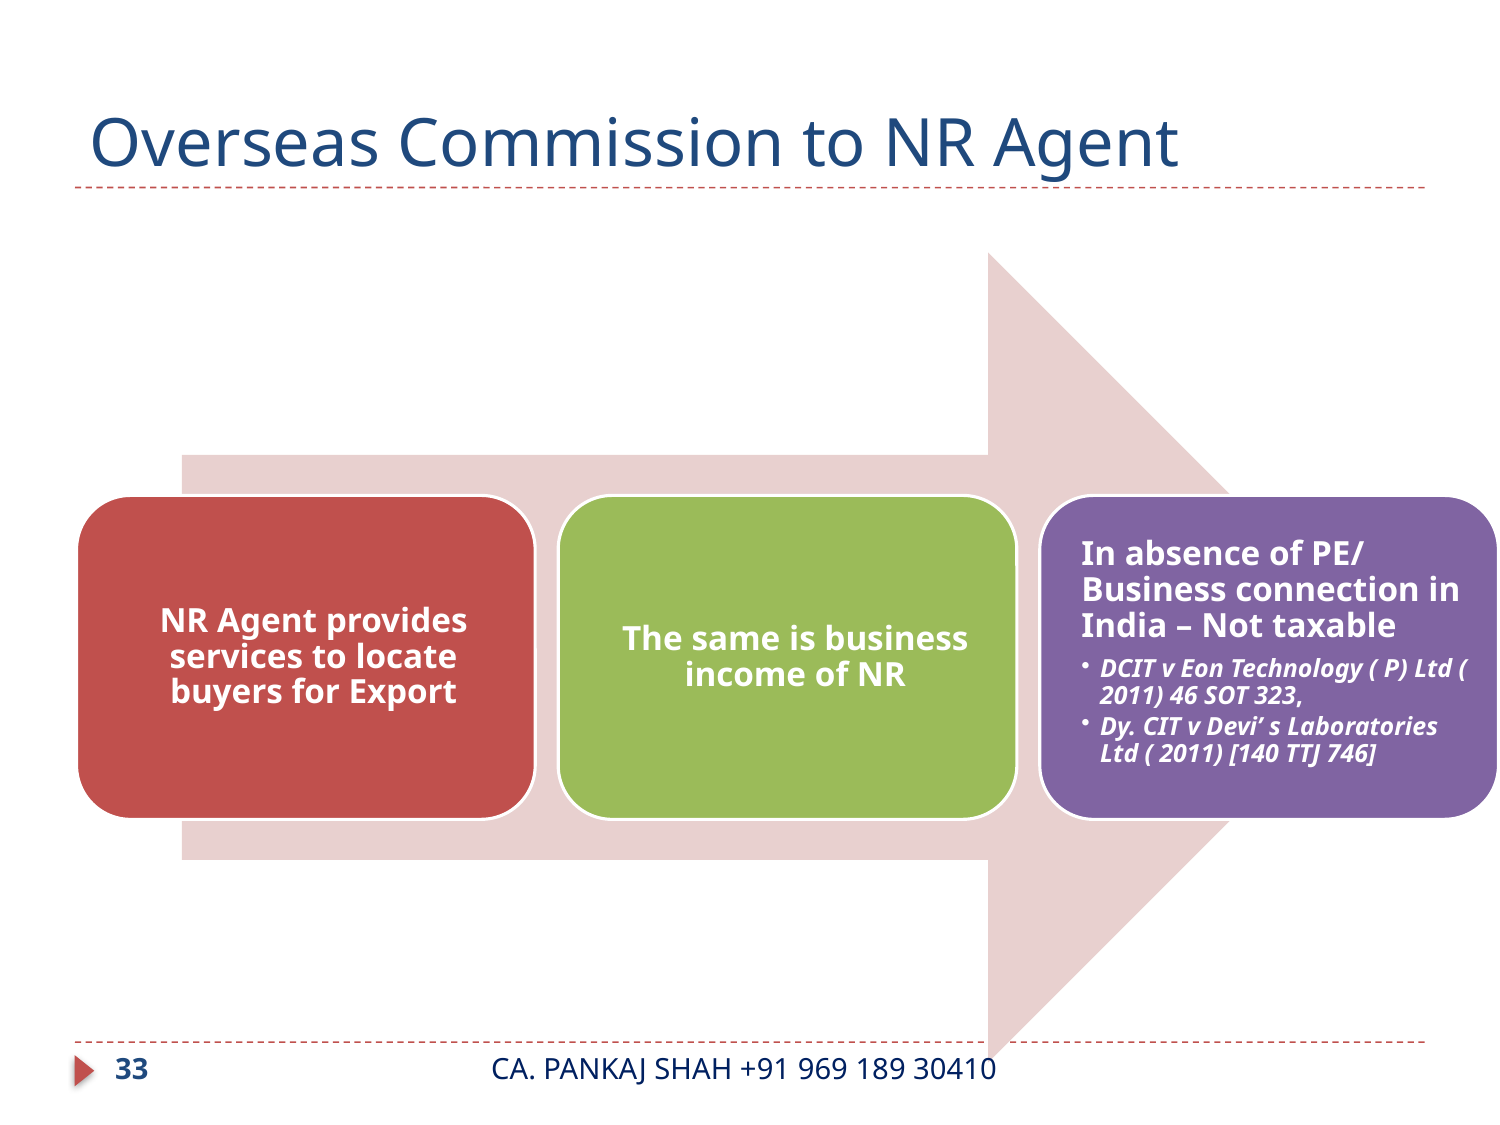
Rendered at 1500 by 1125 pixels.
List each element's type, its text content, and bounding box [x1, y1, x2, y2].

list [74, 252, 1500, 1063]
text_box CA. PANKAJ SHAH +91 969 189 30410 [210, 1075, 1278, 1093]
title Overseas Commission to NR Agent [75, 24, 1425, 188]
slide_number 33 [100, 1075, 426, 1103]
